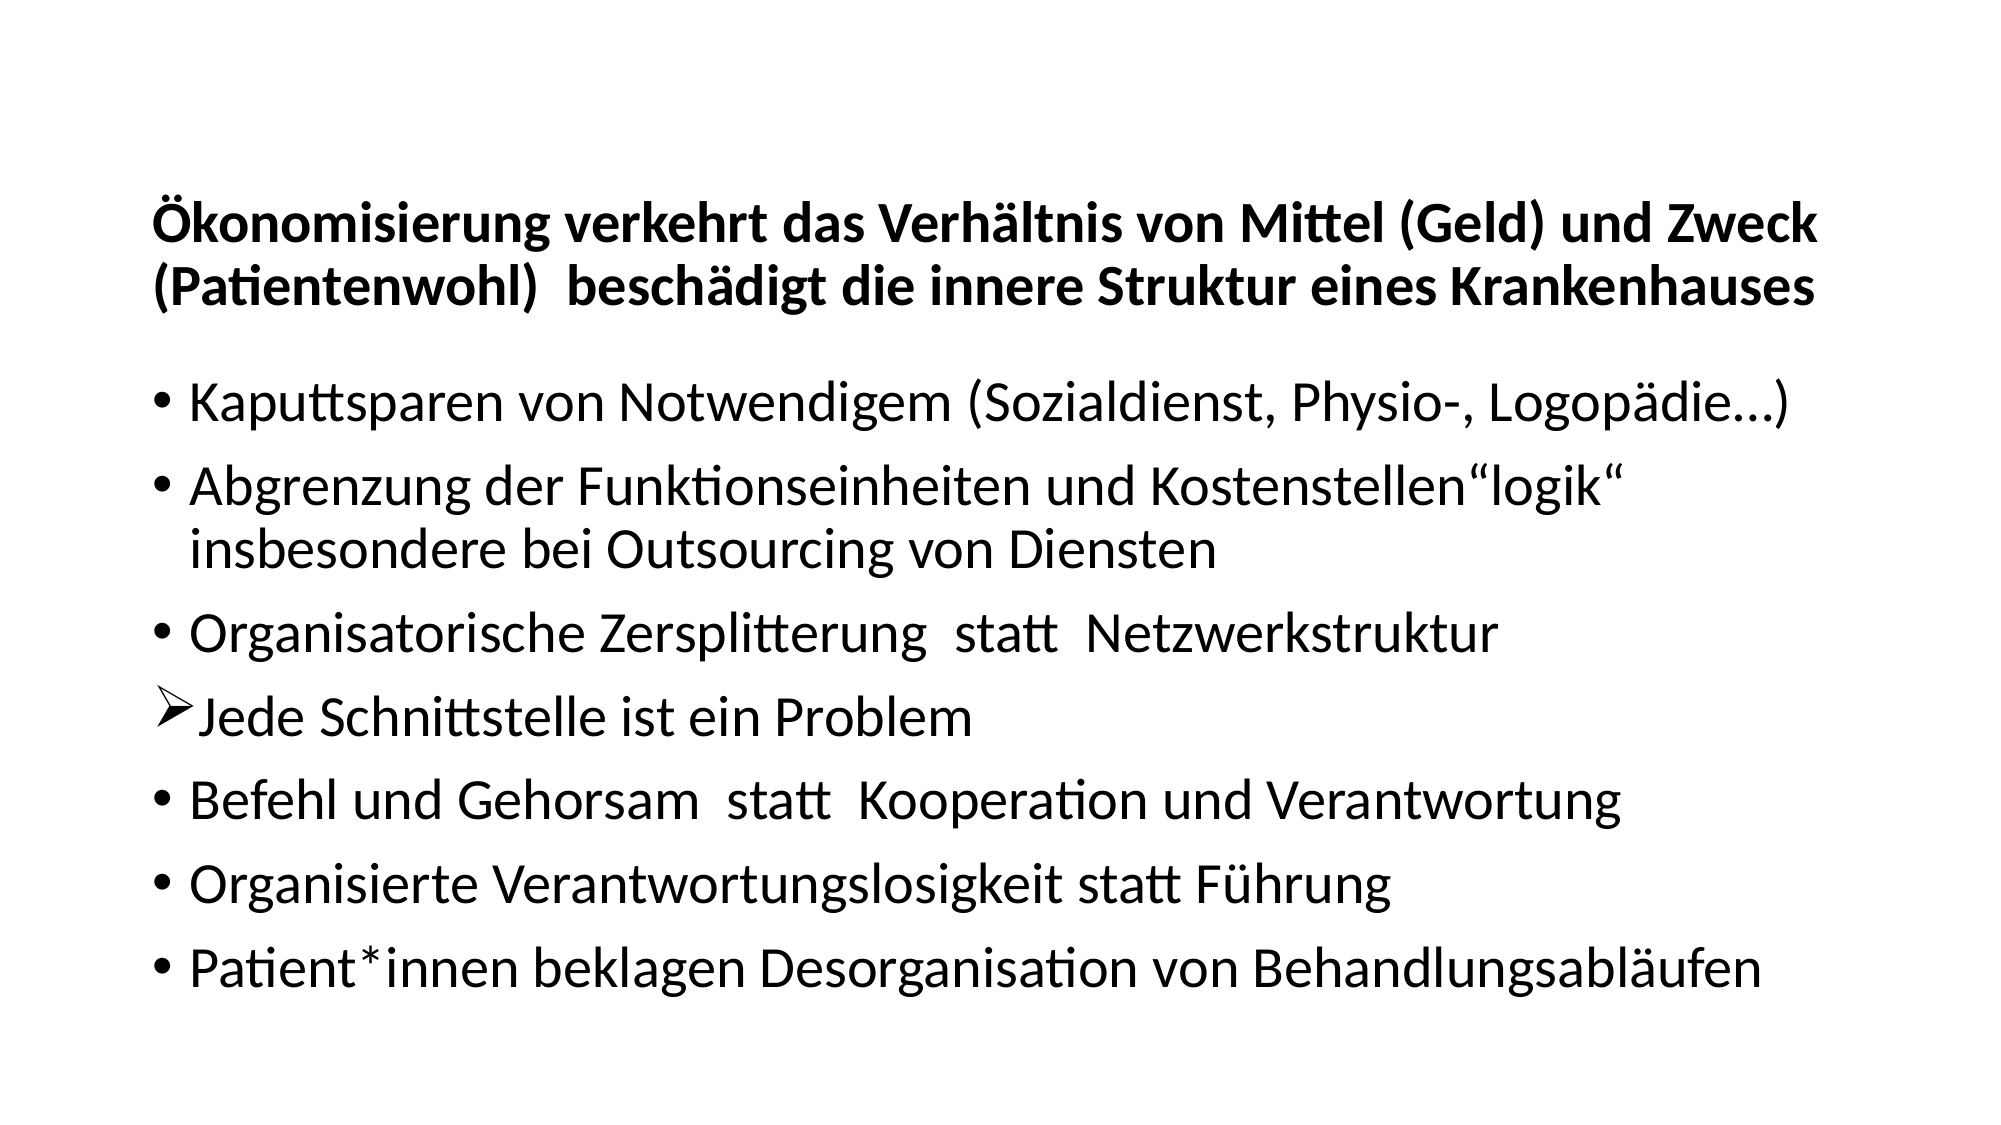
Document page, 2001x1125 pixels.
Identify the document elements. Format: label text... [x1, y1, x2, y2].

list Kaputtsparen von Notwendigem (Sozialdienst, Physio-, Logopädie…) Abgrenzung der Funktionseinheiten und Kostenstellen“logik“ insbesondere bei Outsourcing von Diensten Organisatorische Zersplitterung statt Netzwerkstruktur Jede Schnittstelle ist ein Problem Befehl und Gehorsam statt Kooperation und Verantwortung Organisierte Verantwortungslosigkeit statt Führung Patient*innen beklagen Desorganisation von Behandlungsabläufen [137, 363, 1863, 1098]
title Ökonomisierung verkehrt das Verhältnis von Mittel (Geld) und Zweck (Patientenwohl) beschädigt die innere Struktur eines Krankenhauses [137, 145, 1863, 363]
